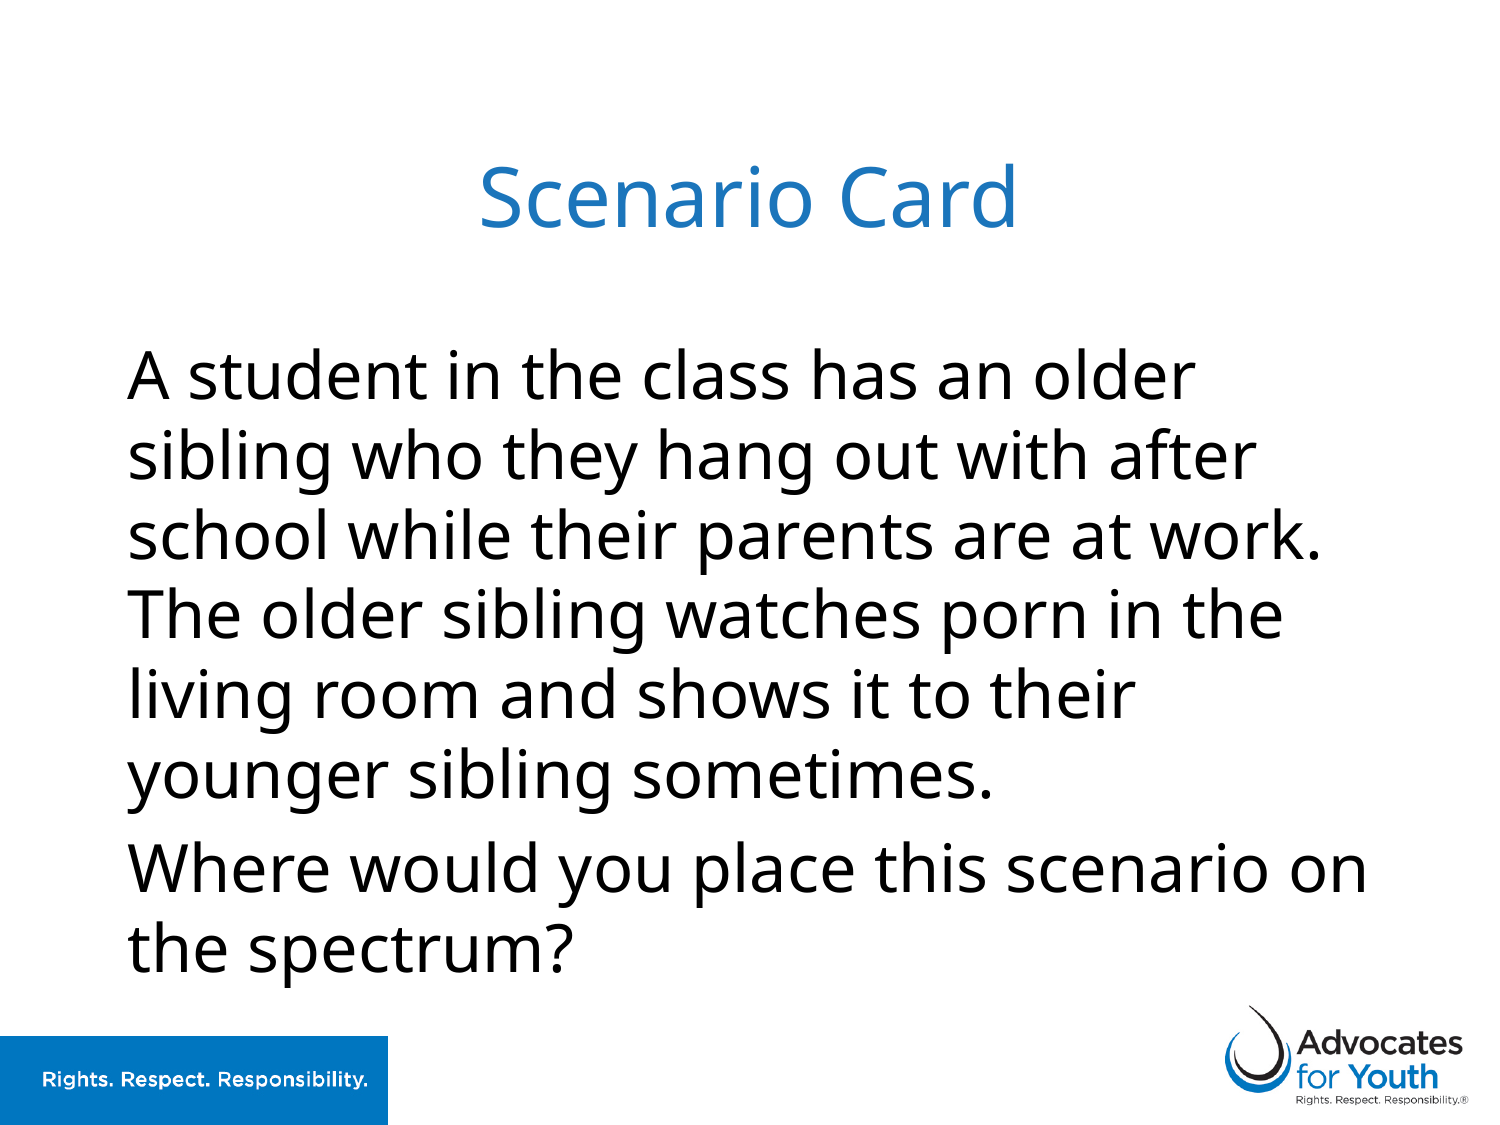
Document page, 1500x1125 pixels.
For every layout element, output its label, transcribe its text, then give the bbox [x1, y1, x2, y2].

picture [1199, 990, 1500, 1125]
title Scenario Card [112, 99, 1388, 288]
picture [0, 1036, 388, 1125]
list A student in the class has an older sibling who they hang out with after school while their parents are at work. The older sibling watches porn in the living room and shows it to their younger sibling sometimes. Where would you place this scenario on the spectrum? [112, 324, 1388, 1000]
